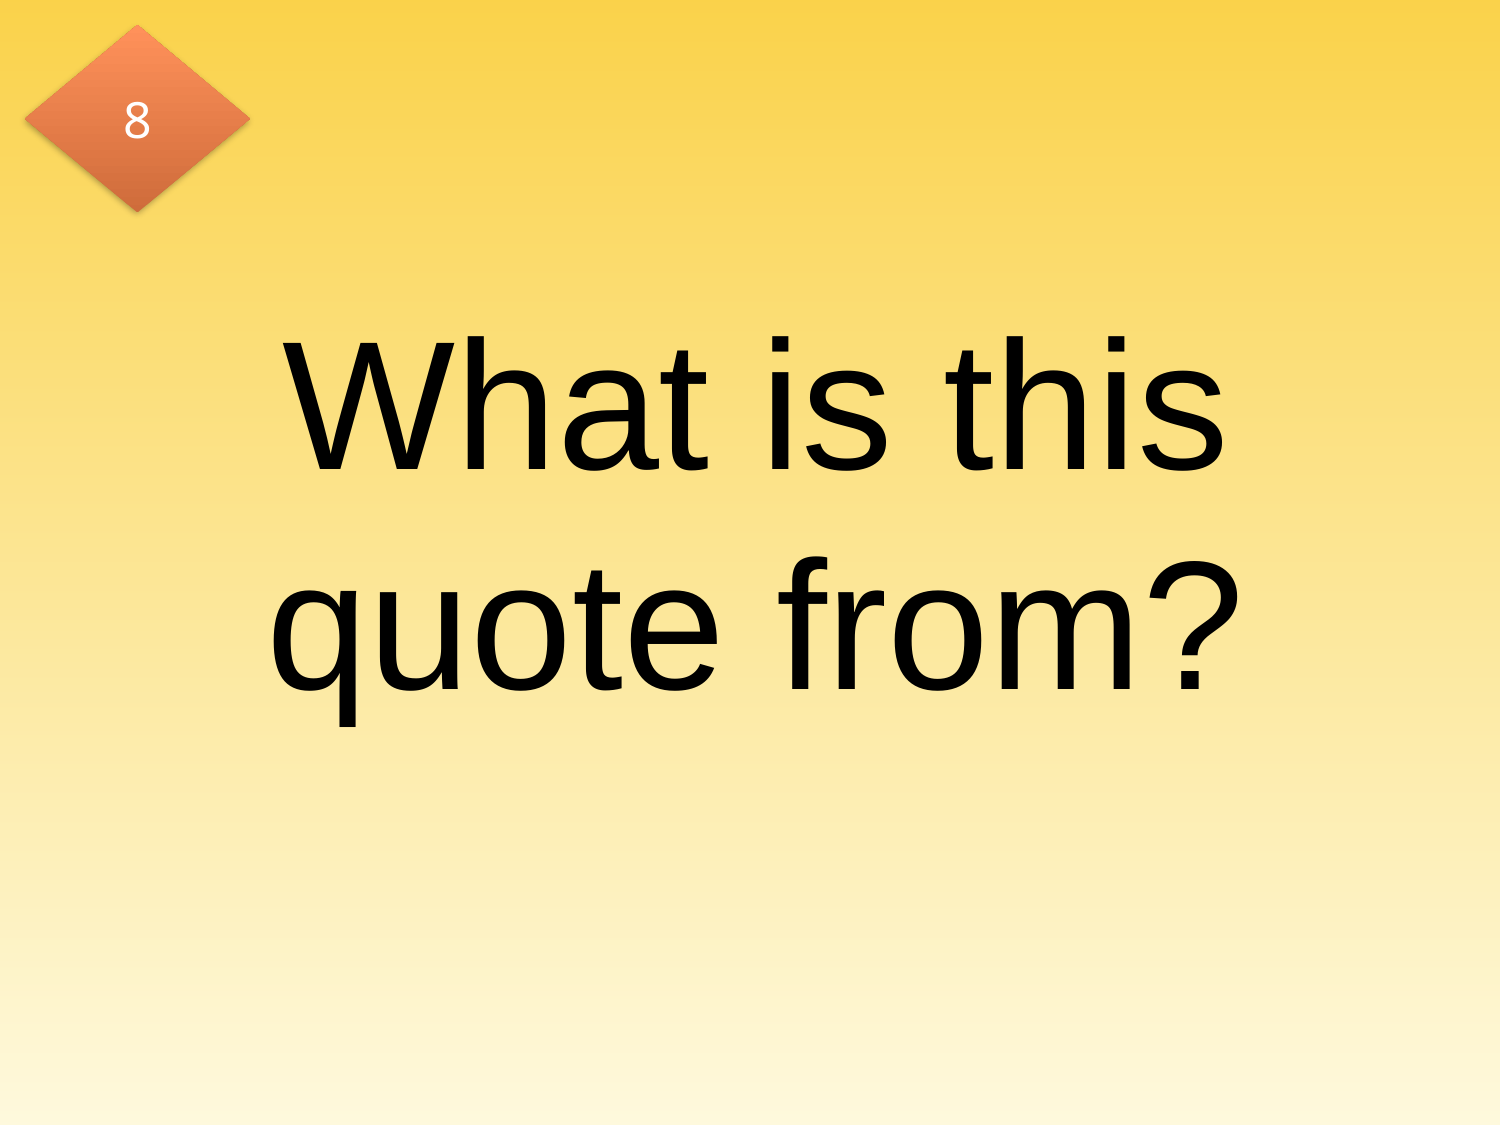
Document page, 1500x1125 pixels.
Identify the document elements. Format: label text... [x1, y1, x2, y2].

text_box 8 [24, 24, 250, 213]
title What is this quote from? [112, 137, 1401, 876]
